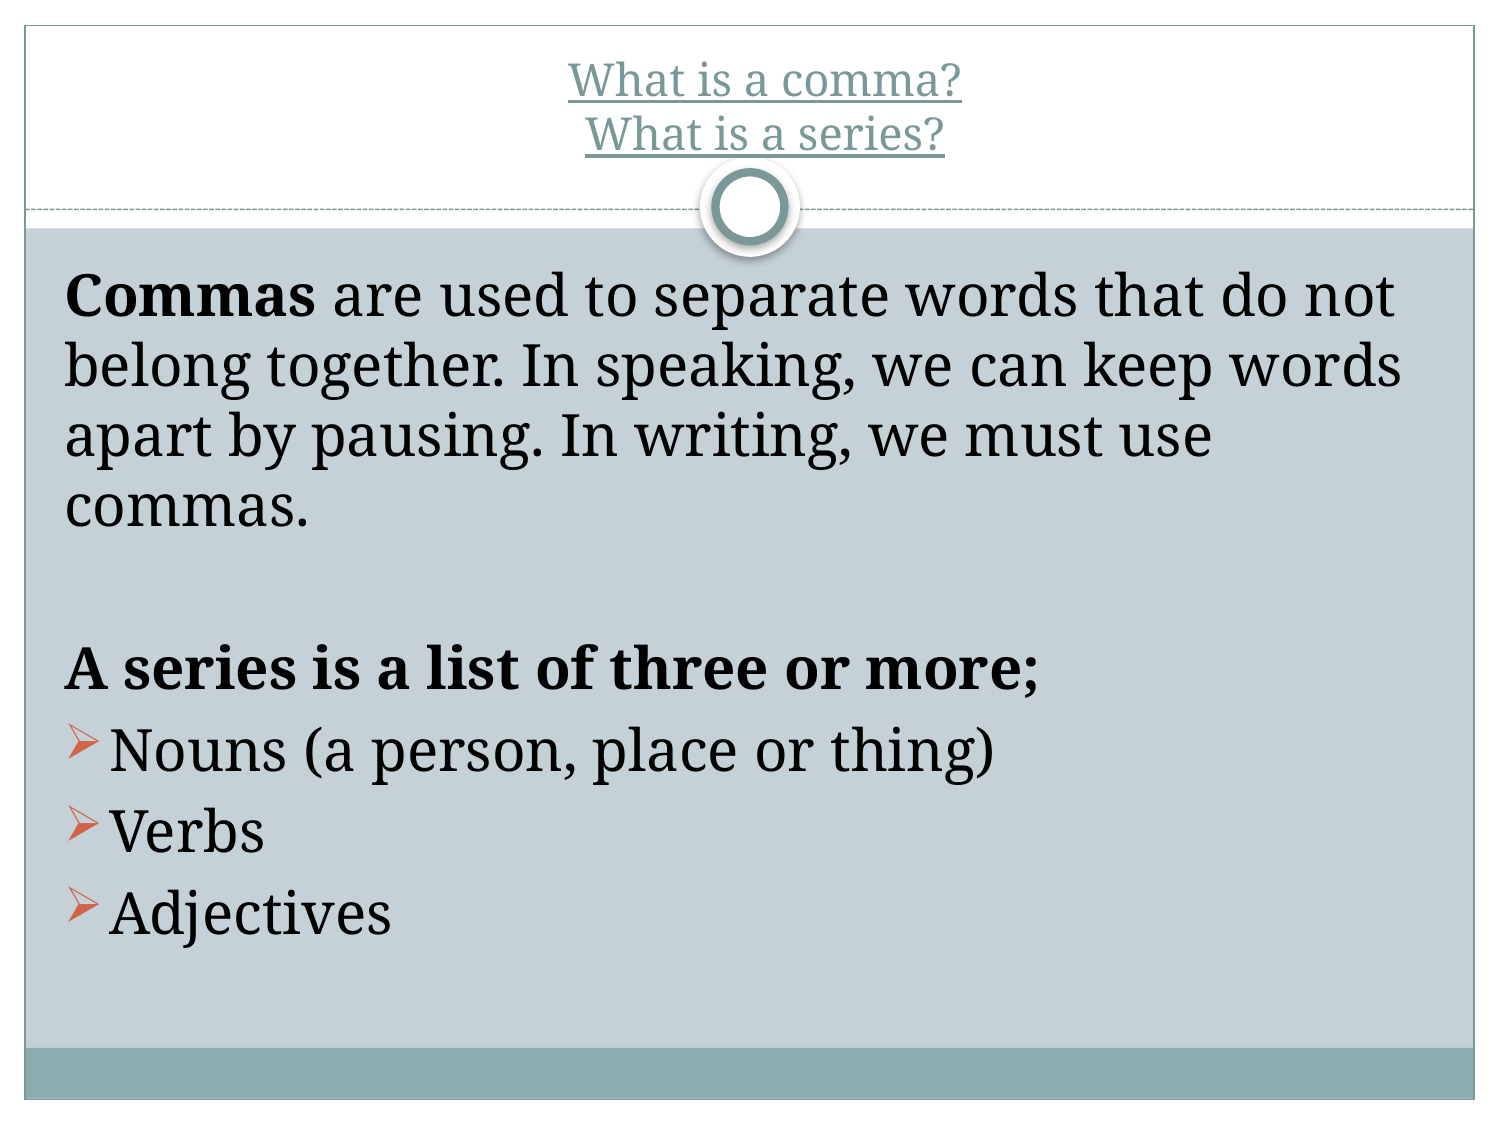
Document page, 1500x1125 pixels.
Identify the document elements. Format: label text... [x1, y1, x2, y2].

title What is a comma? What is a series? [64, 42, 1465, 168]
list Commas are used to separate words that do not belong together. In speaking, we can keep words apart by pausing. In writing, we must use commas. A series is a list of three or more; Nouns (a person, place or thing) Verbs Adjectives [49, 250, 1445, 1001]
